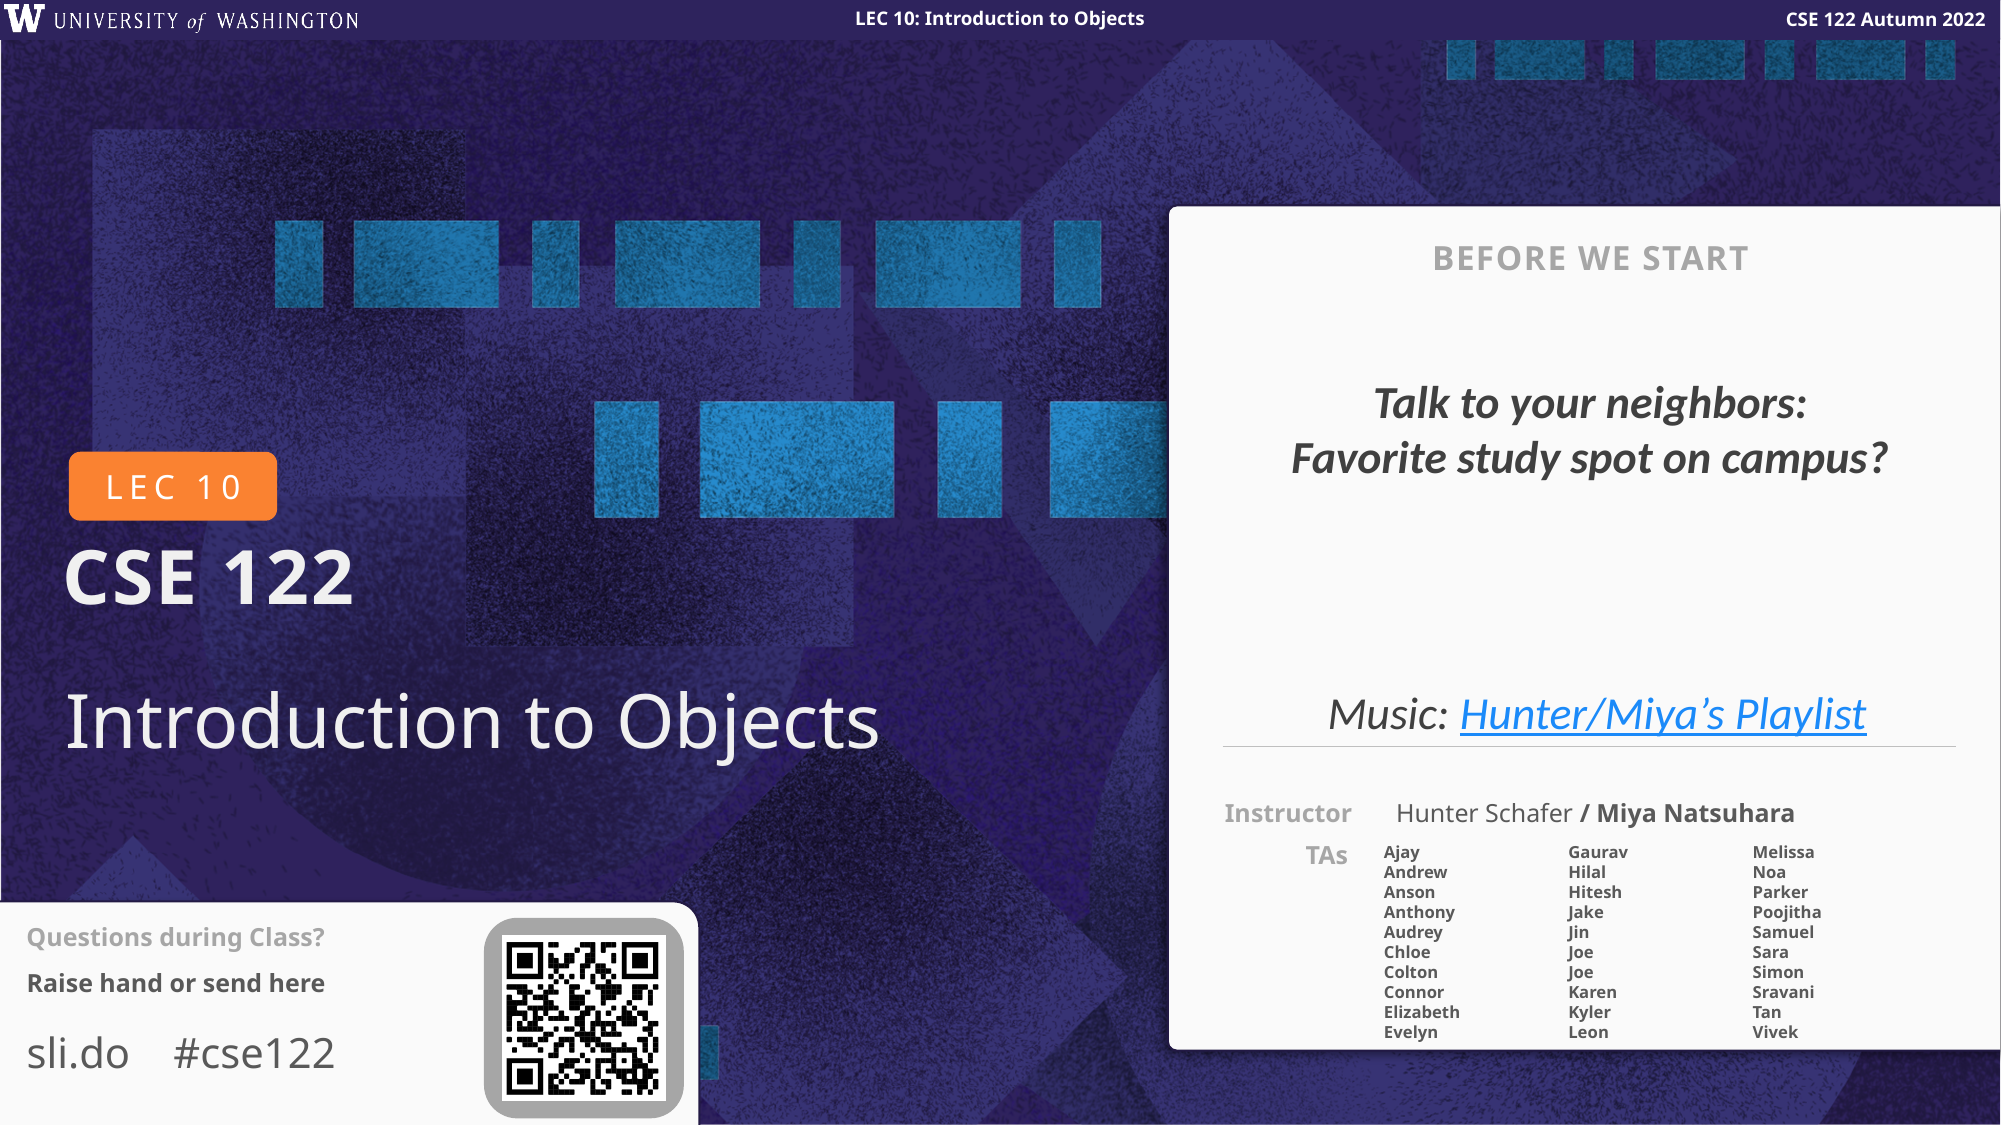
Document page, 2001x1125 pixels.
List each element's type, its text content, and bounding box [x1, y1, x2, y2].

picture [4, 4, 358, 33]
picture [502, 998, 666, 1101]
picture [0, 40, 2001, 1125]
text_box BEFORE WE START [1210, 230, 1971, 285]
title Introduction to Objects [50, 676, 1132, 998]
text_box Music: Hunter/Miya’s Playlist [1251, 676, 1943, 747]
text_box Talk to your neighbors: Favorite study spot on campus? [1223, 364, 1958, 490]
